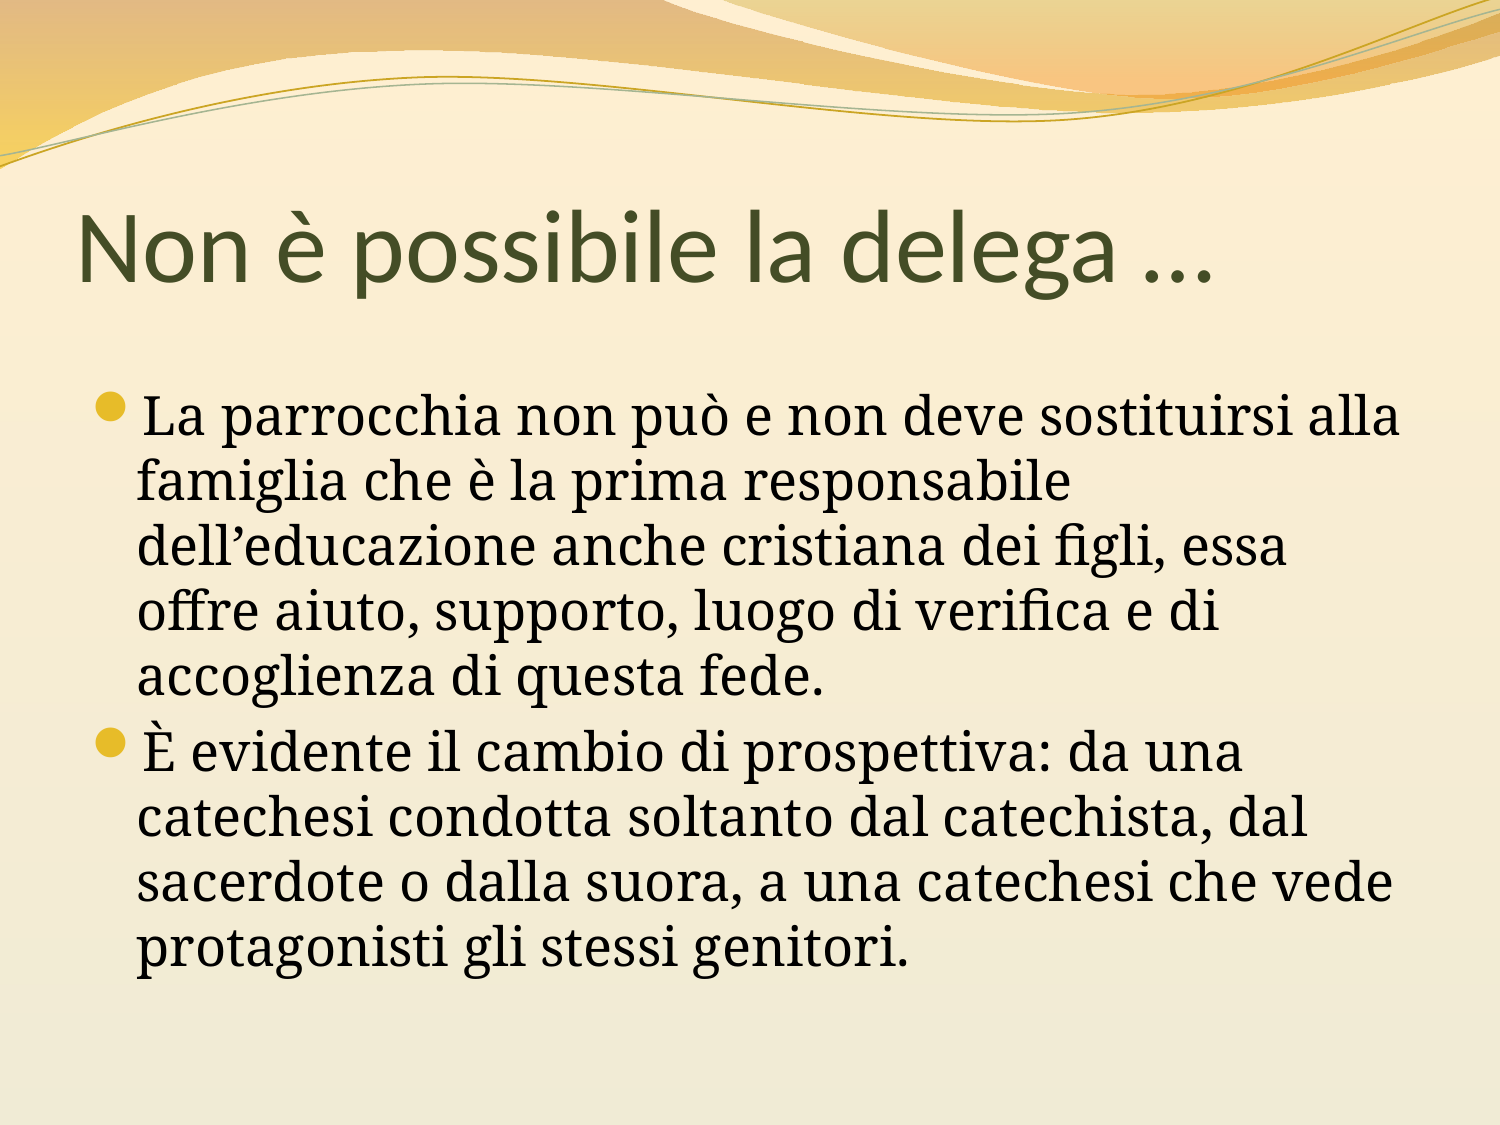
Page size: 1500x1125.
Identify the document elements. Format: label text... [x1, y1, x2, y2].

list La parrocchia non può e non deve sostituirsi alla famiglia che è la prima responsabile dell’educazione anche cristiana dei figli, essa offre aiuto, supporto, luogo di verifica e di accoglienza di questa fede. È evidente il cambio di prospettiva: da una catechesi condotta soltanto dal catechista, dal sacerdote o dalla suora, a una catechesi che vede protagonisti gli stessi genitori. [76, 373, 1427, 1094]
title Non è possibile la delega … [75, 115, 1425, 303]
